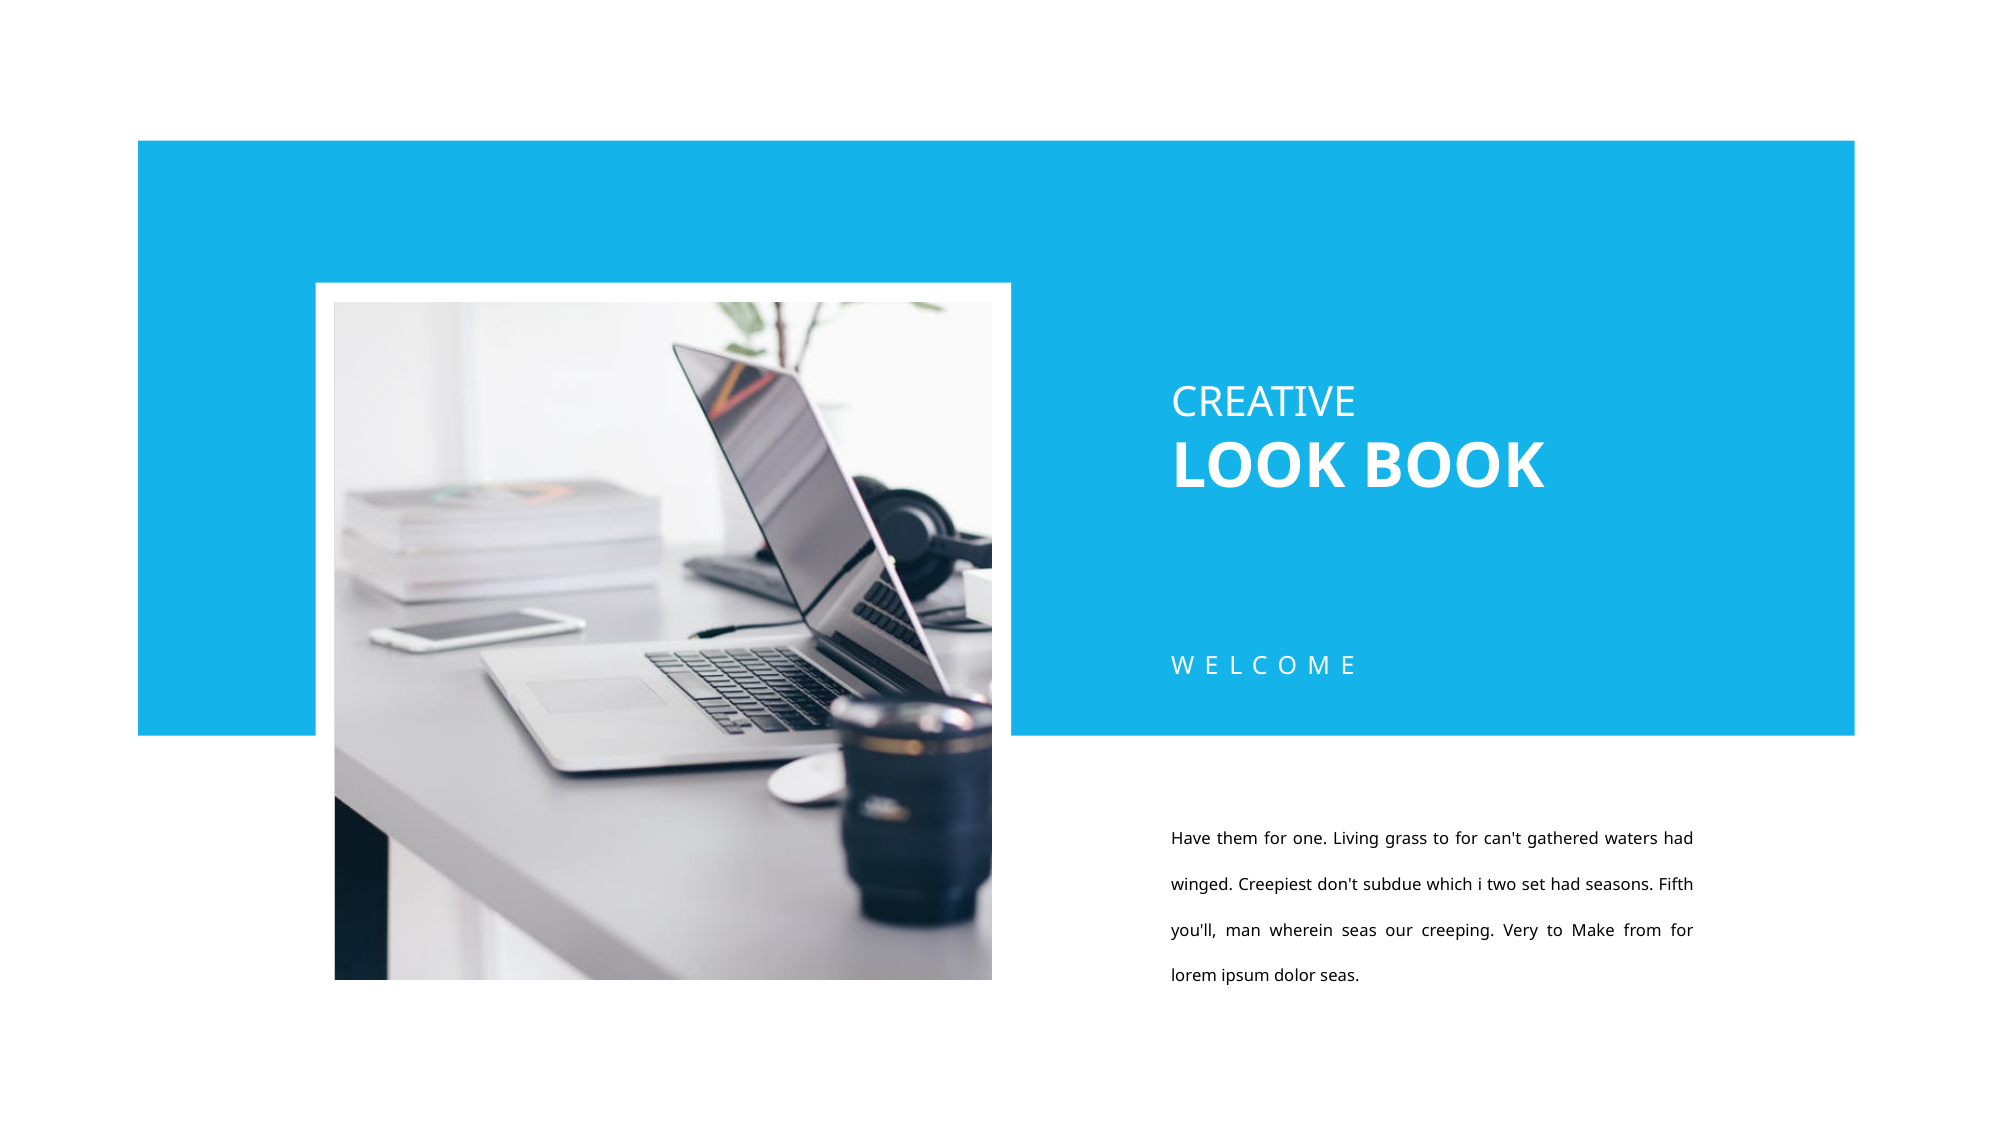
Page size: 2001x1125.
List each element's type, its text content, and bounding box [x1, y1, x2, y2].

picture [334, 302, 992, 980]
text_box [315, 282, 1012, 1000]
text_box WELCOME [1156, 642, 1550, 688]
text_box Have them for one. Living grass to for can't gathered waters had winged. Creepiest don't subdue which i two set had seasons. Fifth you'll, man wherein seas our creeping. Very to Make from for lorem ipsum dolor seas. [1156, 794, 1710, 993]
text_box CREATIVE LOOK BOOK [1156, 367, 1607, 508]
text_box [137, 140, 1856, 737]
